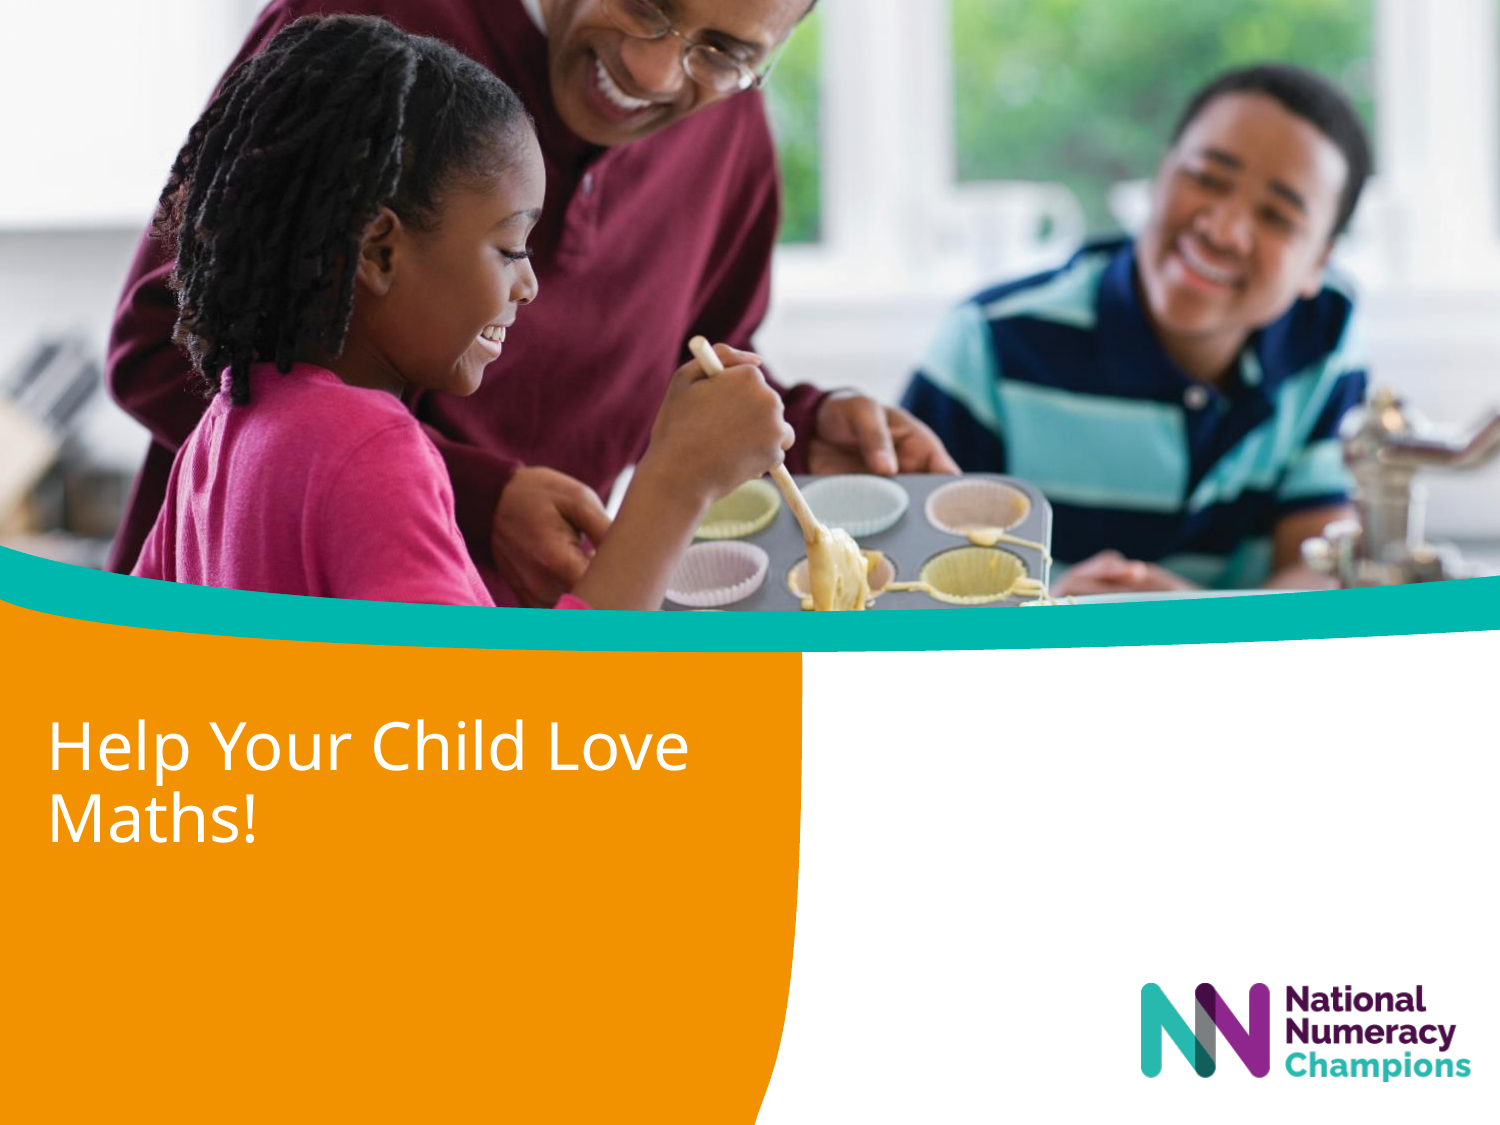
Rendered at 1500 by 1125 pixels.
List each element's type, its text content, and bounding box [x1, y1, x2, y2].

picture [0, 0, 1500, 612]
list Help Your Child Love Maths! [31, 705, 767, 896]
